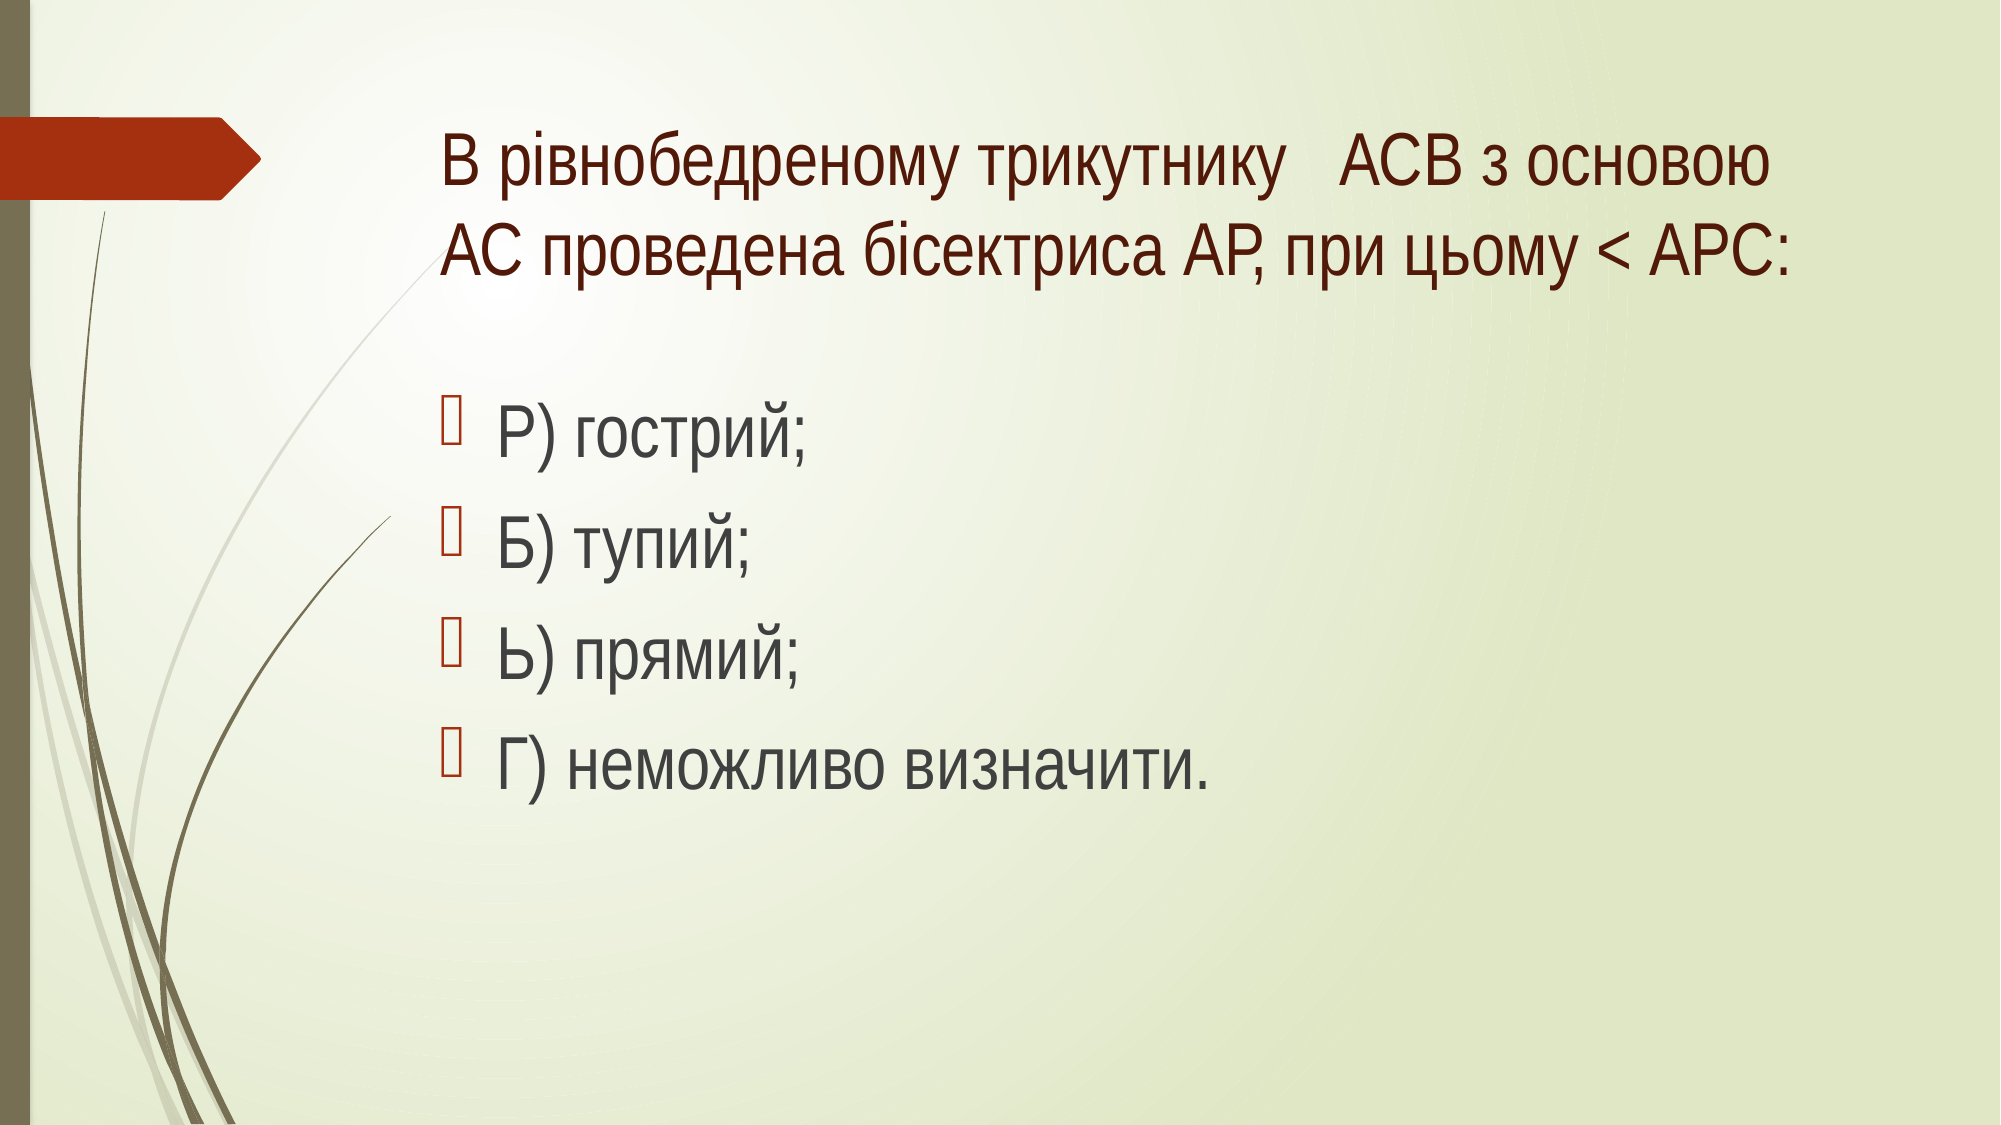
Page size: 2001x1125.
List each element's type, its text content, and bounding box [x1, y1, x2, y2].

list Р) гострий; Б) тупий; Ь) прямий; Г) неможливо визначити. [424, 375, 1888, 970]
title В рівнобедреному трикутнику АСВ з основою АС проведена бісектриса АР, при цьому < АРС: [425, 102, 1888, 375]
